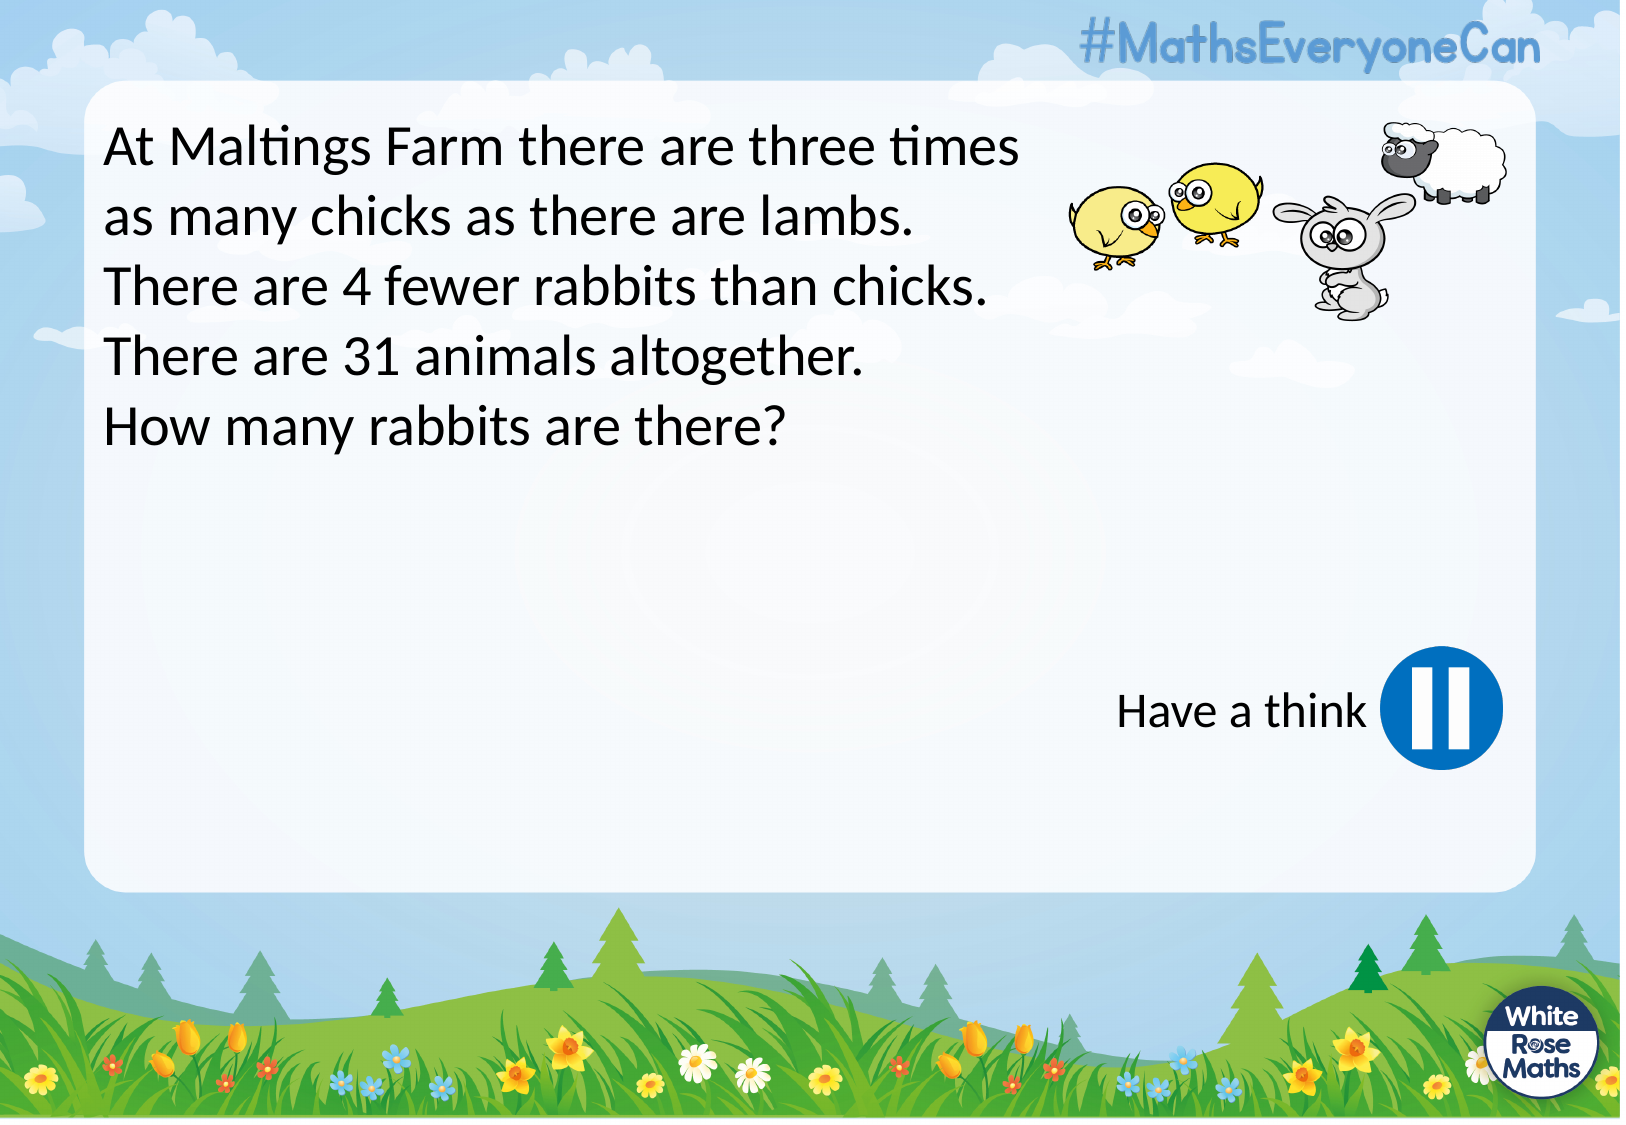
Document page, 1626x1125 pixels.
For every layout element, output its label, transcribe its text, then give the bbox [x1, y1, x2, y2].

picture [0, 0, 1626, 1125]
text_box At Maltings Farm there are three times as many chicks as there are lambs. There are 4 fewer rabbits than chicks. There are 31 animals altogether. How many rabbits are there? [88, 99, 1448, 725]
text_box Have a think [1101, 669, 1380, 745]
